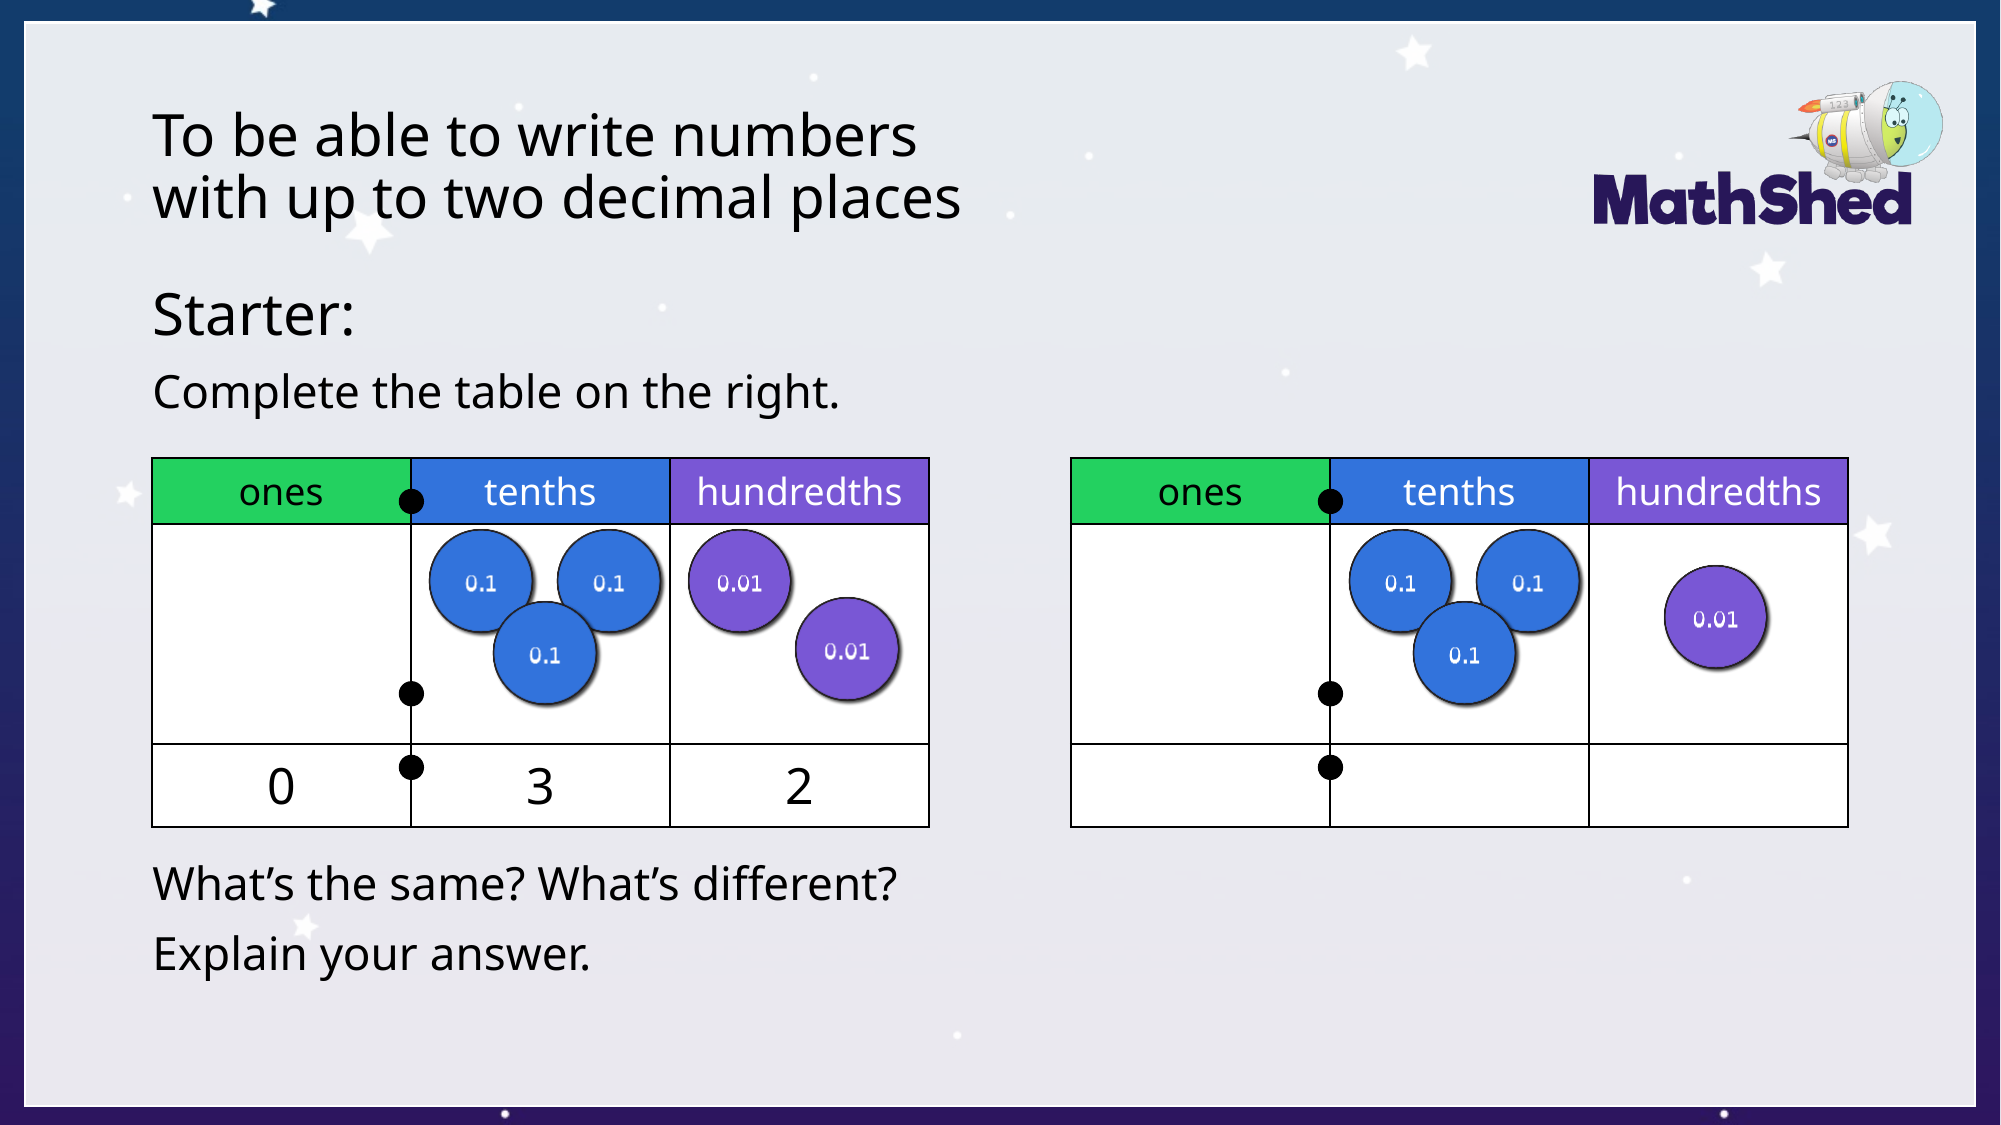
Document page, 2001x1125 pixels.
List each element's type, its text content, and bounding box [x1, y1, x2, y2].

table_header hundredths [671, 459, 928, 523]
table_cell [671, 525, 928, 743]
table_cell [412, 525, 669, 743]
table_header tenths [1331, 459, 1588, 523]
table_cell 3 [1331, 745, 1588, 826]
table_cell 0 [1072, 745, 1329, 826]
text_box [398, 681, 425, 707]
table_cell [1331, 525, 1588, 743]
title To be able to write numbers with up to two decimal places [137, 59, 1578, 277]
picture [0, 0, 2001, 1125]
text_box [1317, 681, 1344, 707]
table_cell 2 [671, 745, 928, 826]
table_cell 3 [412, 745, 669, 826]
table_header ones [1072, 459, 1329, 523]
table_cell 1 [1590, 745, 1847, 826]
list Starter: Complete the table on the right. What’s the same? What’s different? Explain your answer. [137, 277, 1863, 992]
table_cell 0 [153, 745, 410, 826]
table_cell [1590, 525, 1847, 743]
table_header ones [153, 459, 410, 523]
text_box [398, 488, 425, 515]
text_box [1317, 754, 1344, 781]
text_box [1317, 488, 1344, 515]
table_header tenths [412, 459, 669, 523]
table_cell [153, 525, 410, 743]
table_header hundredths [1590, 459, 1847, 523]
table_cell [1072, 525, 1329, 743]
text_box [398, 754, 425, 781]
